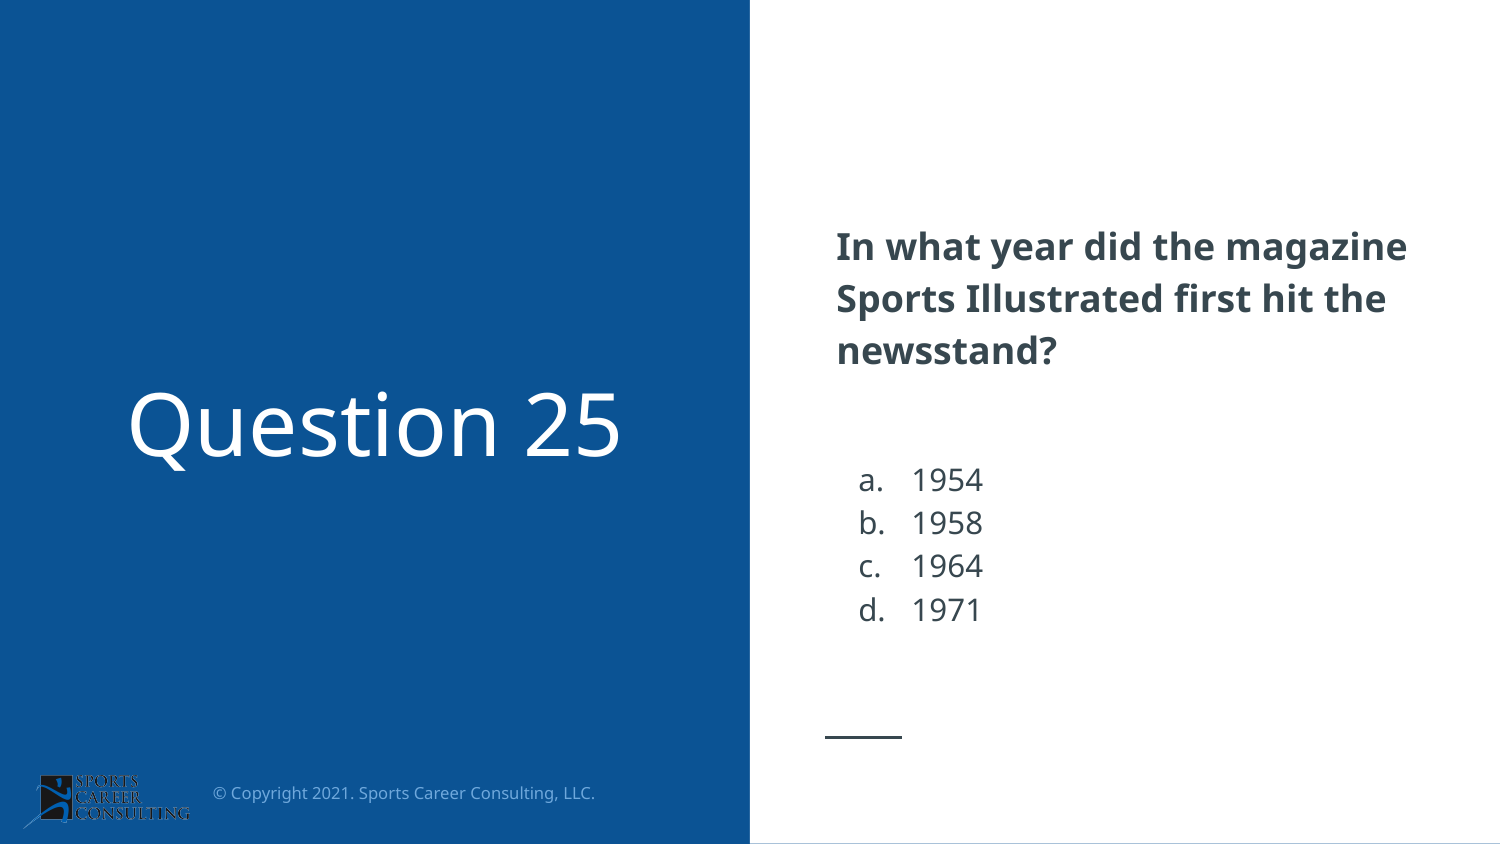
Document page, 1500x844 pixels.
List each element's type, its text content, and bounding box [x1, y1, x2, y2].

picture [22, 774, 190, 829]
text_box © Copyright 2021. Sports Career Consulting, LLC. [197, 767, 750, 838]
list In what year did the magazine Sports Illustrated first hit the newsstand? 1954 1958 1964 1971 [821, 118, 1486, 725]
title Question 25 [43, 298, 708, 546]
